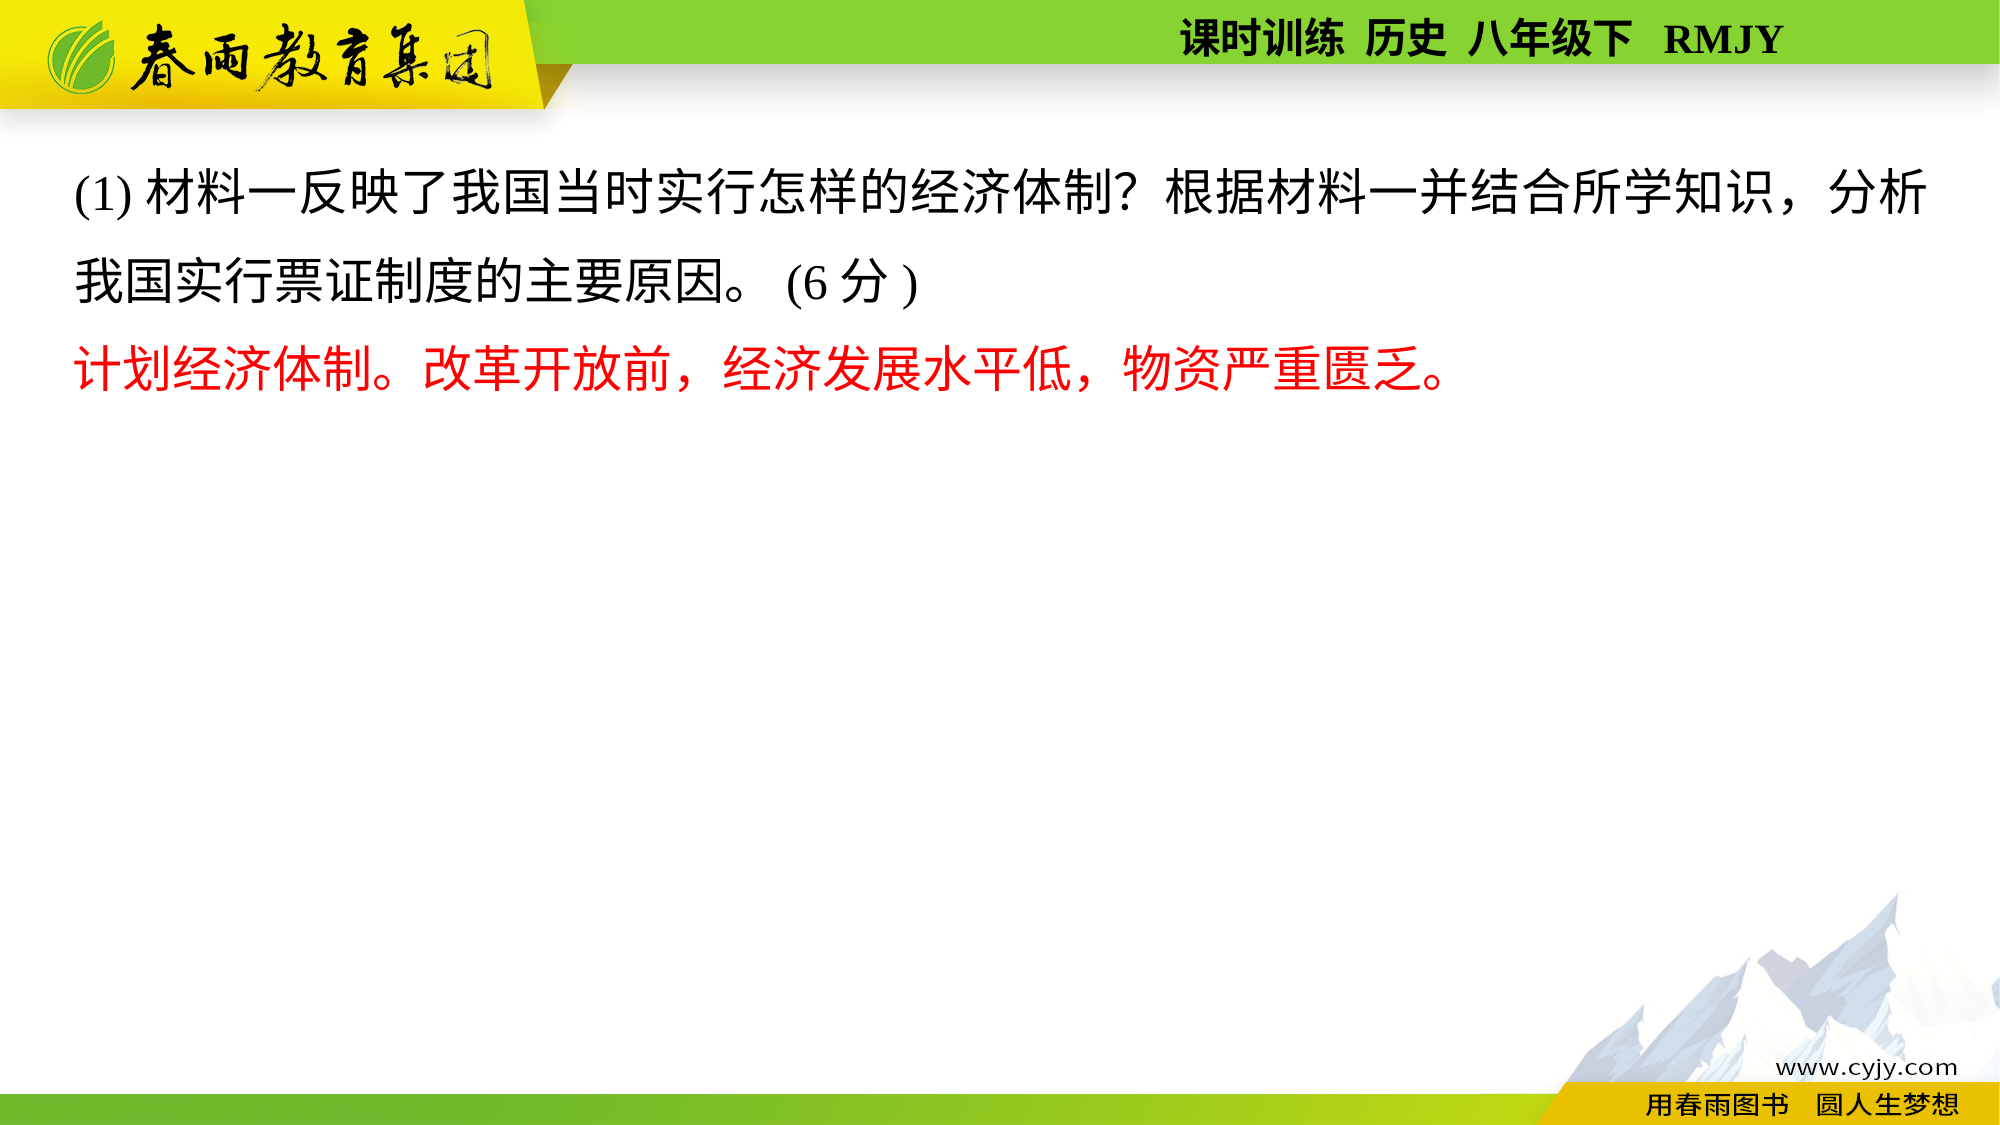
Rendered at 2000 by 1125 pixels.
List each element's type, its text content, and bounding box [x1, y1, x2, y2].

picture [0, 0, 2000, 1125]
text_box 计划经济体制。改革开放前，经济发展水平低，物资严重匮乏。 [57, 299, 1942, 405]
list (1)材料一反映了我国当时实行怎样的经济体制？根据材料一并结合所学知识，分析我国实行票证制度的主要原因。(6分) [59, 122, 1944, 308]
